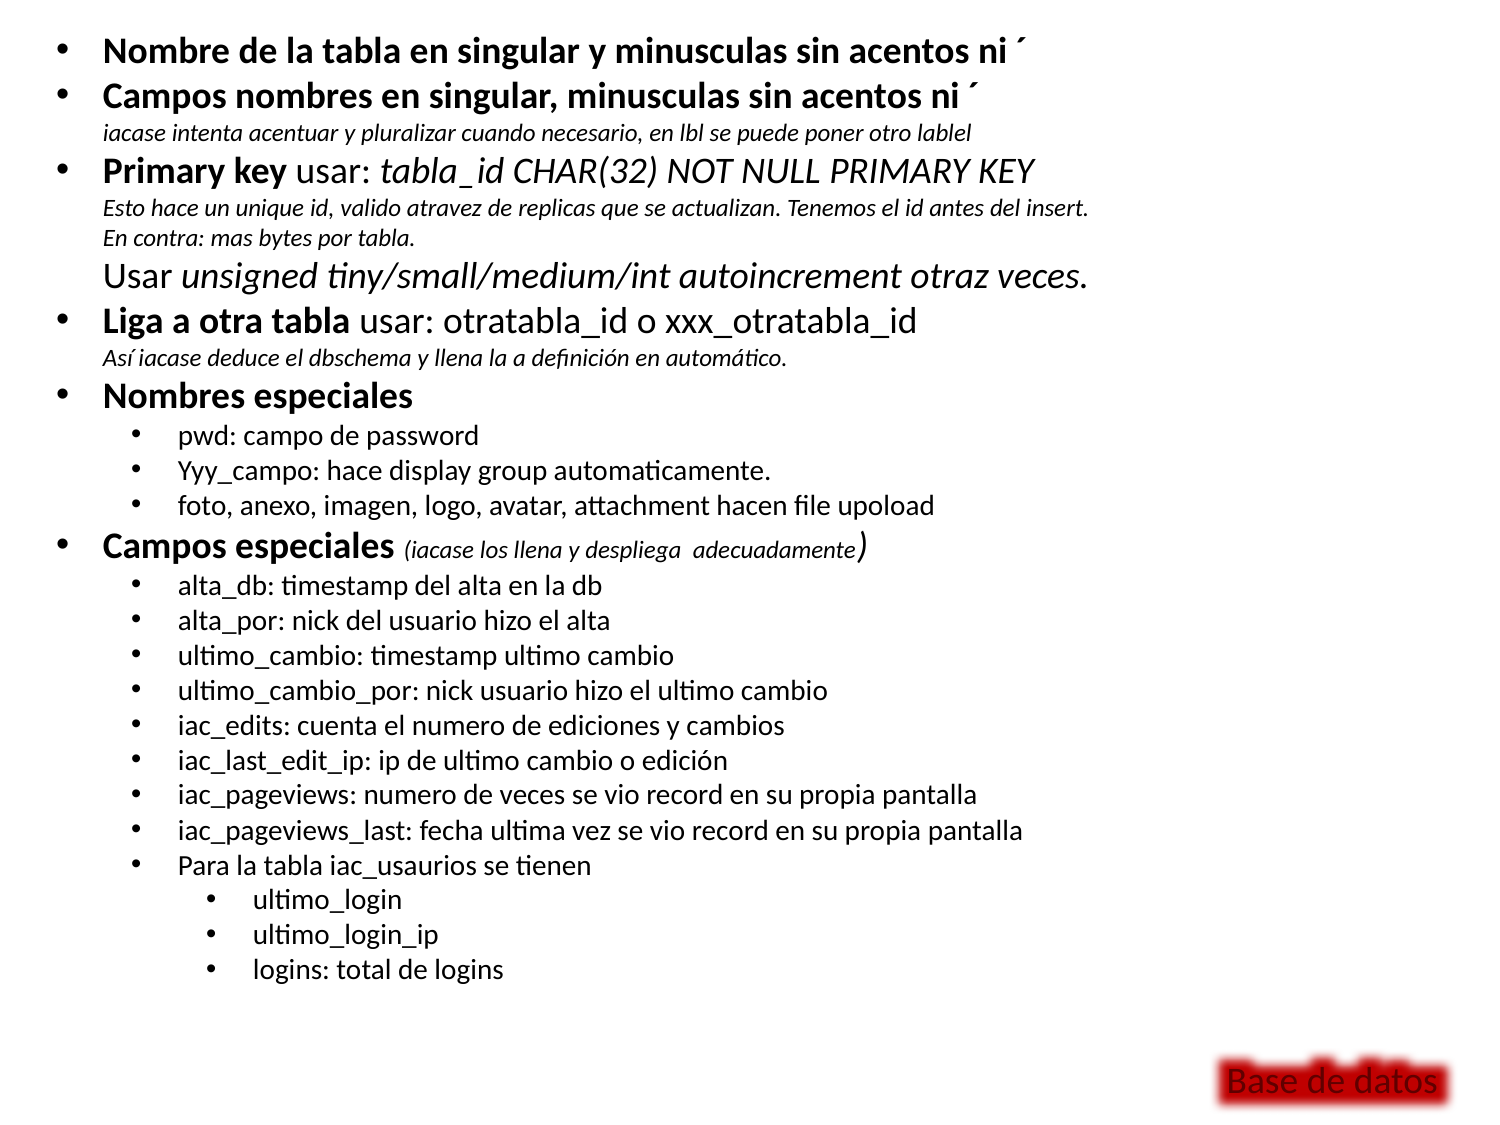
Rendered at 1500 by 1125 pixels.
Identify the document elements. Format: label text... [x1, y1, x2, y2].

text_box Base de datos [1214, 1051, 1451, 1106]
text_box Nombre de la tabla en singular y minusculas sin acentos ni ´ Campos nombres en singular, minusculas sin acentos ni ´ iacase intenta acentuar y pluralizar cuando necesario, en lbl se puede poner otro lablel Primary key usar: tabla_id CHAR(32) NOT NULL PRIMARY KEY Esto hace un unique id, valido atravez de replicas que se actualizan. Tenemos el id antes del insert. En contra: mas bytes por tabla. Usar unsigned tiny/small/medium/int autoincrement otraz veces. Liga a otra tabla usar: otratabla_id o xxx_otratabla_id Así iacase deduce el dbschema y llena la a definición en automático. Nombres especiales pwd: campo de password Yyy_campo: hace display group automaticamente. foto, anexo, imagen, logo, avatar, attachment hacen file upoload Campos especiales (iacase los llena y despliega adecuadamente) alta_db: timestamp del alta en la db alta_por: nick del usuario hizo el alta ultimo_cambio: timestamp ultimo cambio ultimo_cambio_por: nick usuario hizo el ultimo cambio iac_edits: cuenta el numero de ediciones y cambios iac_last_edit_ip: ip de ultimo cambio o edición iac_pageviews: numero de veces se vio record en su propia pantalla iac_pageviews_last: fecha ultima vez se vio record en su propia pantalla Para la tabla iac_usaurios se tienen ultimo_login ultimo_login_ip logins: total de logins [41, 19, 1211, 993]
